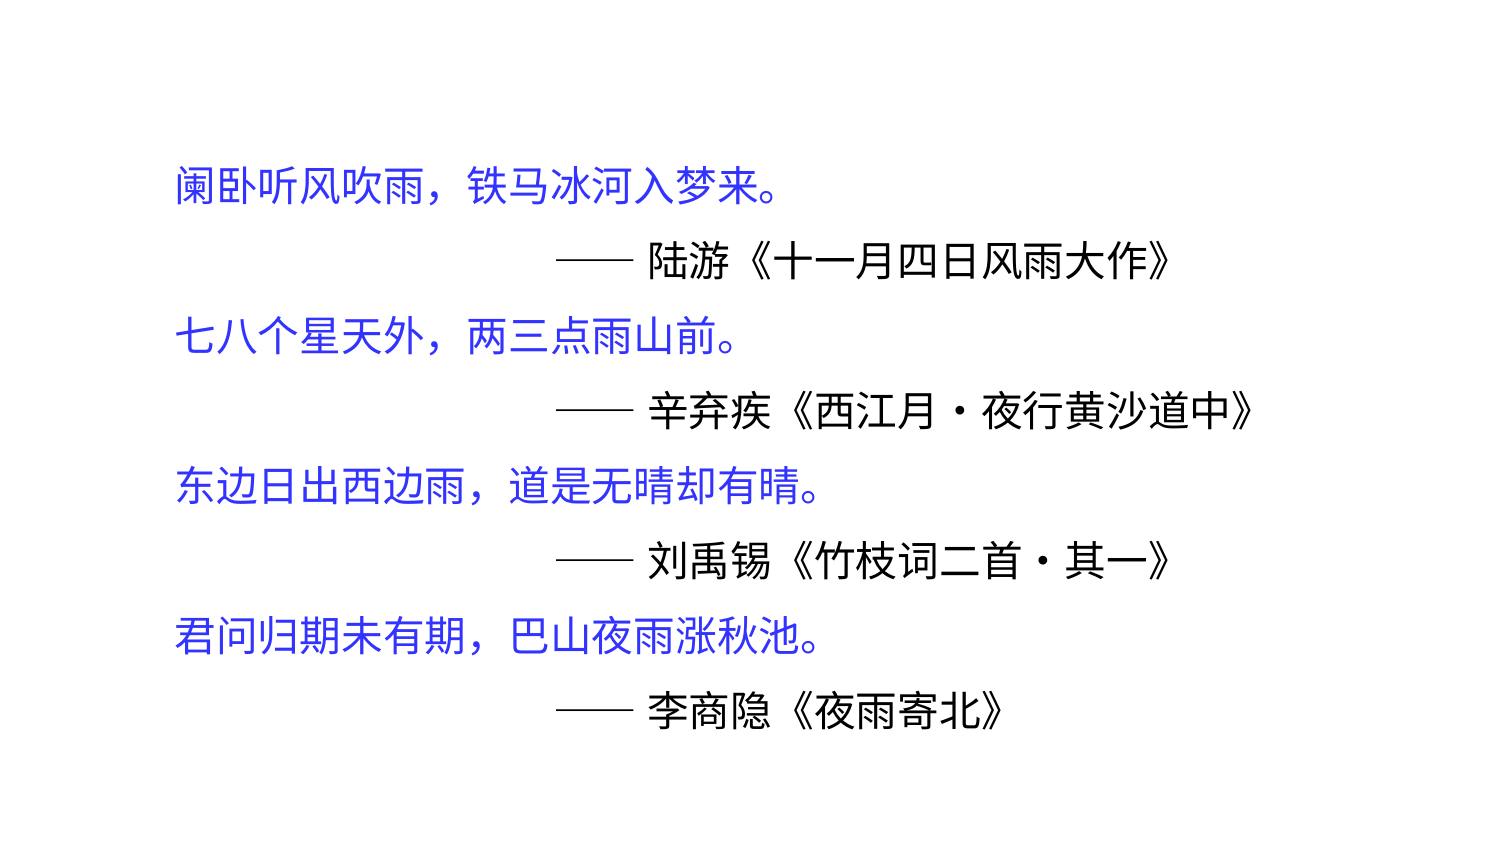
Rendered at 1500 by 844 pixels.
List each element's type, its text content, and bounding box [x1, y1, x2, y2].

text_box 阑卧听风吹雨，铁马冰河入梦来。 ——陆游《十一月四日风雨大作》 七八个星天外，两三点雨山前。 ——辛弃疾《西江月•夜行黄沙道中》 东边日出西边雨，道是无晴却有晴。 ——刘禹锡《竹枝词二首•其一》 君问归期未有期，巴山夜雨涨秋池。 ——李商隐《夜雨寄北》 [159, 127, 1500, 743]
